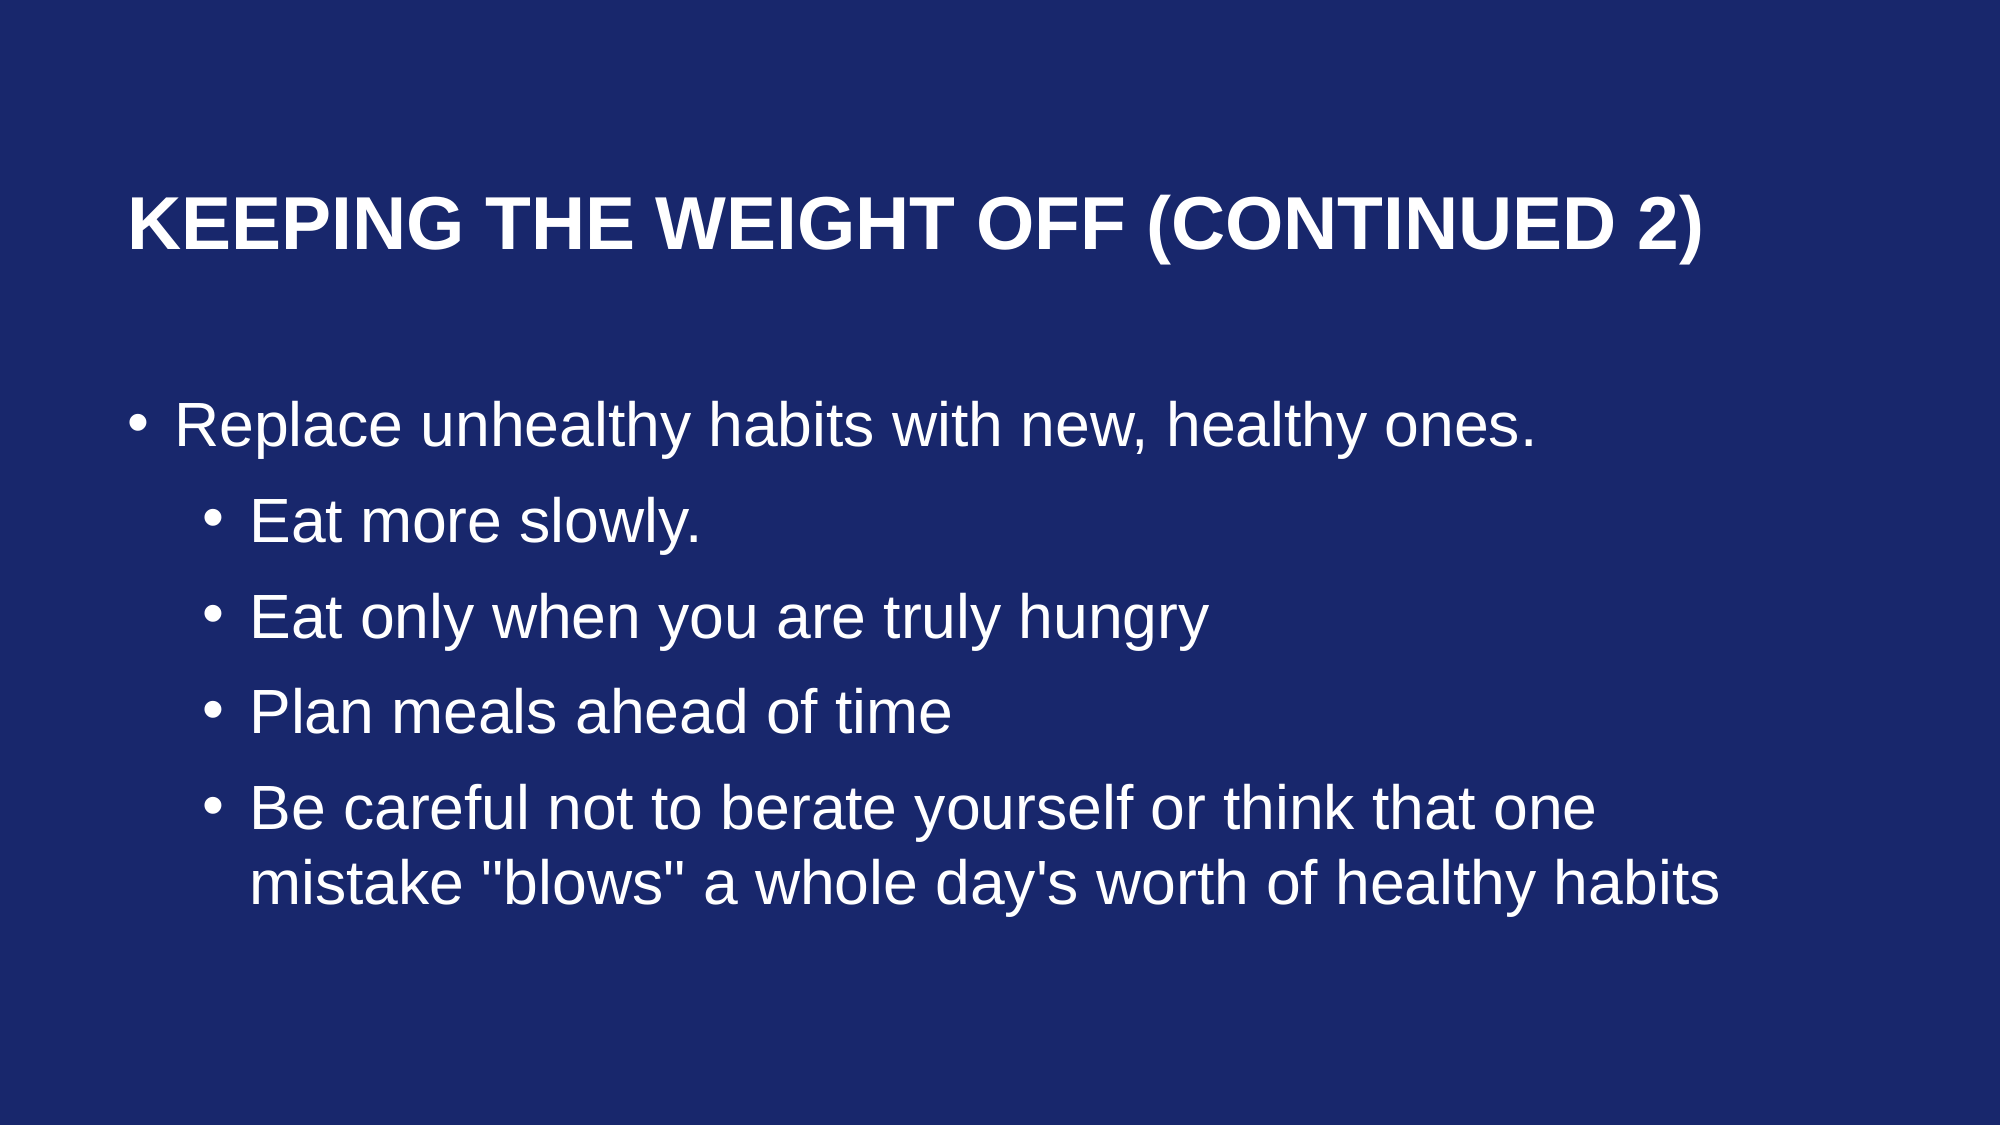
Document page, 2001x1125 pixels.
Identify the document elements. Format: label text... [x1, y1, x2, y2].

list Replace unhealthy habits with new, healthy ones. Eat more slowly. Eat only when you are truly hungry Plan meals ahead of time Be careful not to berate yourself or think that one mistake "blows" a whole day's worth of healthy habits [112, 351, 1775, 950]
title Keeping the Weight Off (continued 2) [112, 99, 1775, 339]
